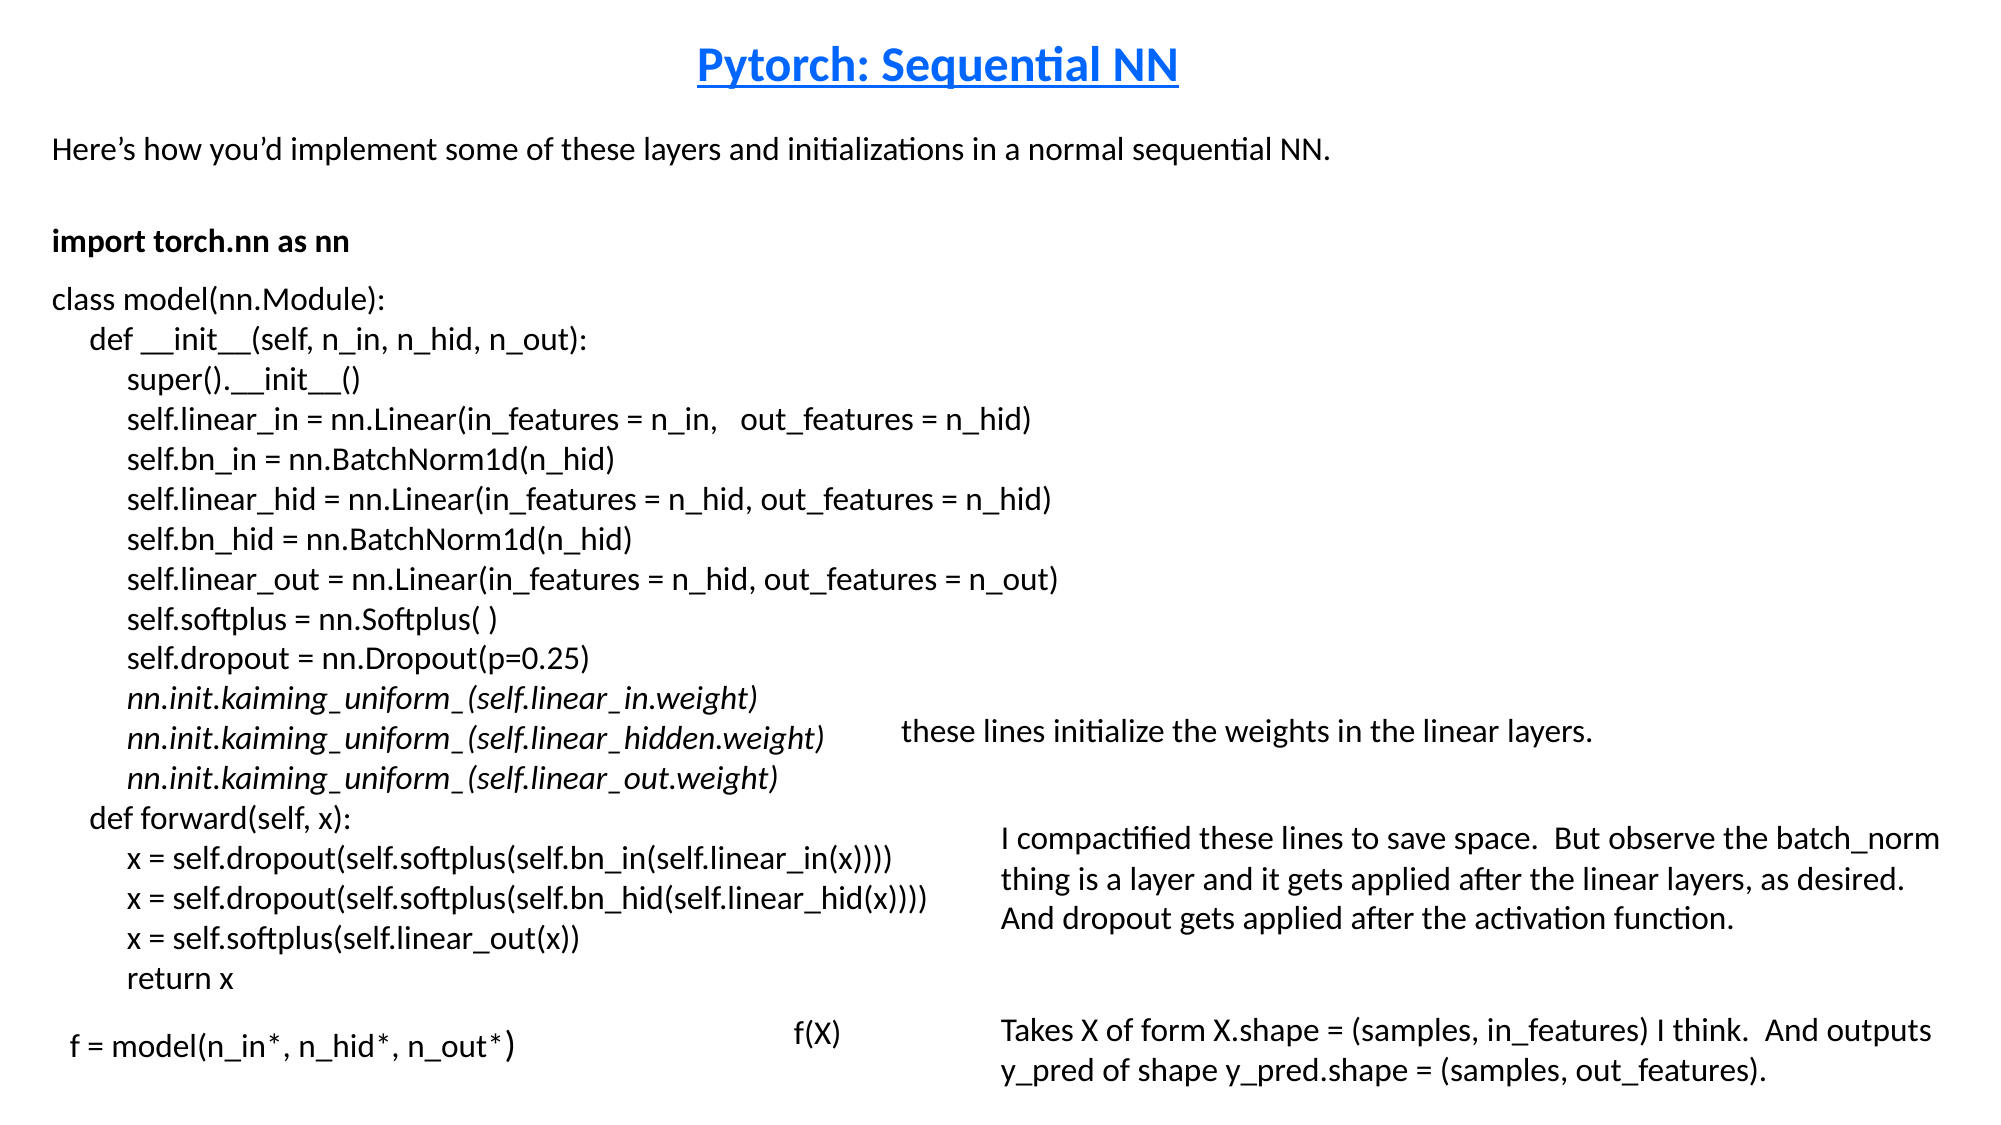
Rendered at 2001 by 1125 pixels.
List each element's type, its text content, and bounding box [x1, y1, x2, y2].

text_box Pytorch: Sequential NN [682, 24, 1195, 100]
text_box f = model(n_in*, n_hid*, n_out*) [55, 1012, 545, 1073]
text_box f(X) [779, 1003, 858, 1059]
text_box these lines initialize the weights in the linear layers. [886, 702, 1691, 757]
text_box class model(nn.Module): def __init__(self, n_in, n_hid, n_out): super().__init__() self.linear_in = nn.Linear(in_features = n_in, out_features = n_hid) self.bn_in = nn.BatchNorm1d(n_hid) self.linear_hid = nn.Linear(in_features = n_hid, out_features = n_hid) self.bn_hid = nn.BatchNorm1d(n_hid) self.linear_out = nn.Linear(in_features = n_hid, out_features = n_out) self.softplus = nn.Softplus( ) self.dropout = nn.Dropout(p=0.25) nn.init.kaiming_uniform_(self.linear_in.weight) nn.init.kaiming_uniform_(self.linear_hidden.weight) nn.init.kaiming_uniform_(self.linear_out.weight) def forward(self, x): x = self.dropout(self.softplus(self.bn_in(self.linear_in(x)))) x = self.dropout(self.softplus(self.bn_hid(self.linear_hid(x)))) x = self.softplus(self.linear_out(x)) return x [37, 269, 1087, 1004]
text_box Here’s how you’d implement some of these layers and initializations in a normal sequential NN. [37, 119, 1355, 215]
text_box I compactified these lines to save space. But observe the batch_norm thing is a layer and it gets applied after the linear layers, as desired. And dropout gets applied after the activation function. [986, 809, 1963, 944]
text_box Takes X of form X.shape = (samples, in_features) I think. And outputs y_pred of shape y_pred.shape = (samples, out_features). [986, 1000, 1963, 1096]
text_box import torch.nn as nn [37, 212, 429, 267]
